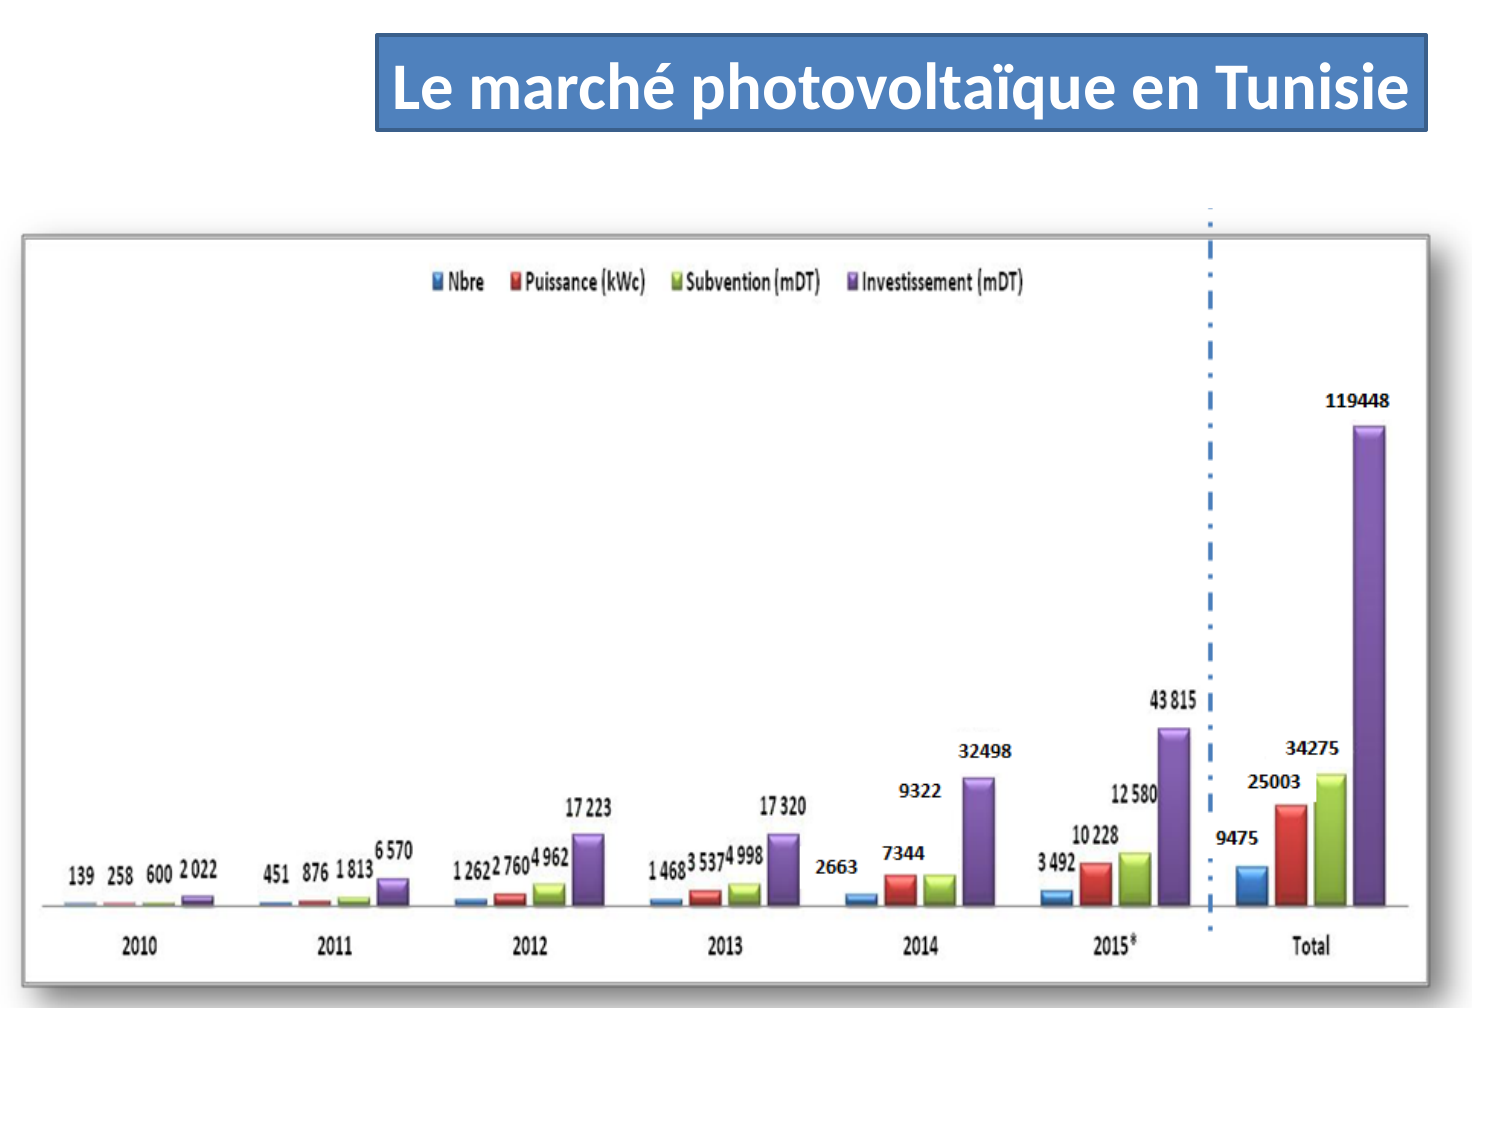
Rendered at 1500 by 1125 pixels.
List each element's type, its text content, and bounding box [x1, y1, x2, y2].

text_box Le marché photovoltaïque en Tunisie [375, 33, 1428, 132]
picture [0, 207, 1473, 1009]
